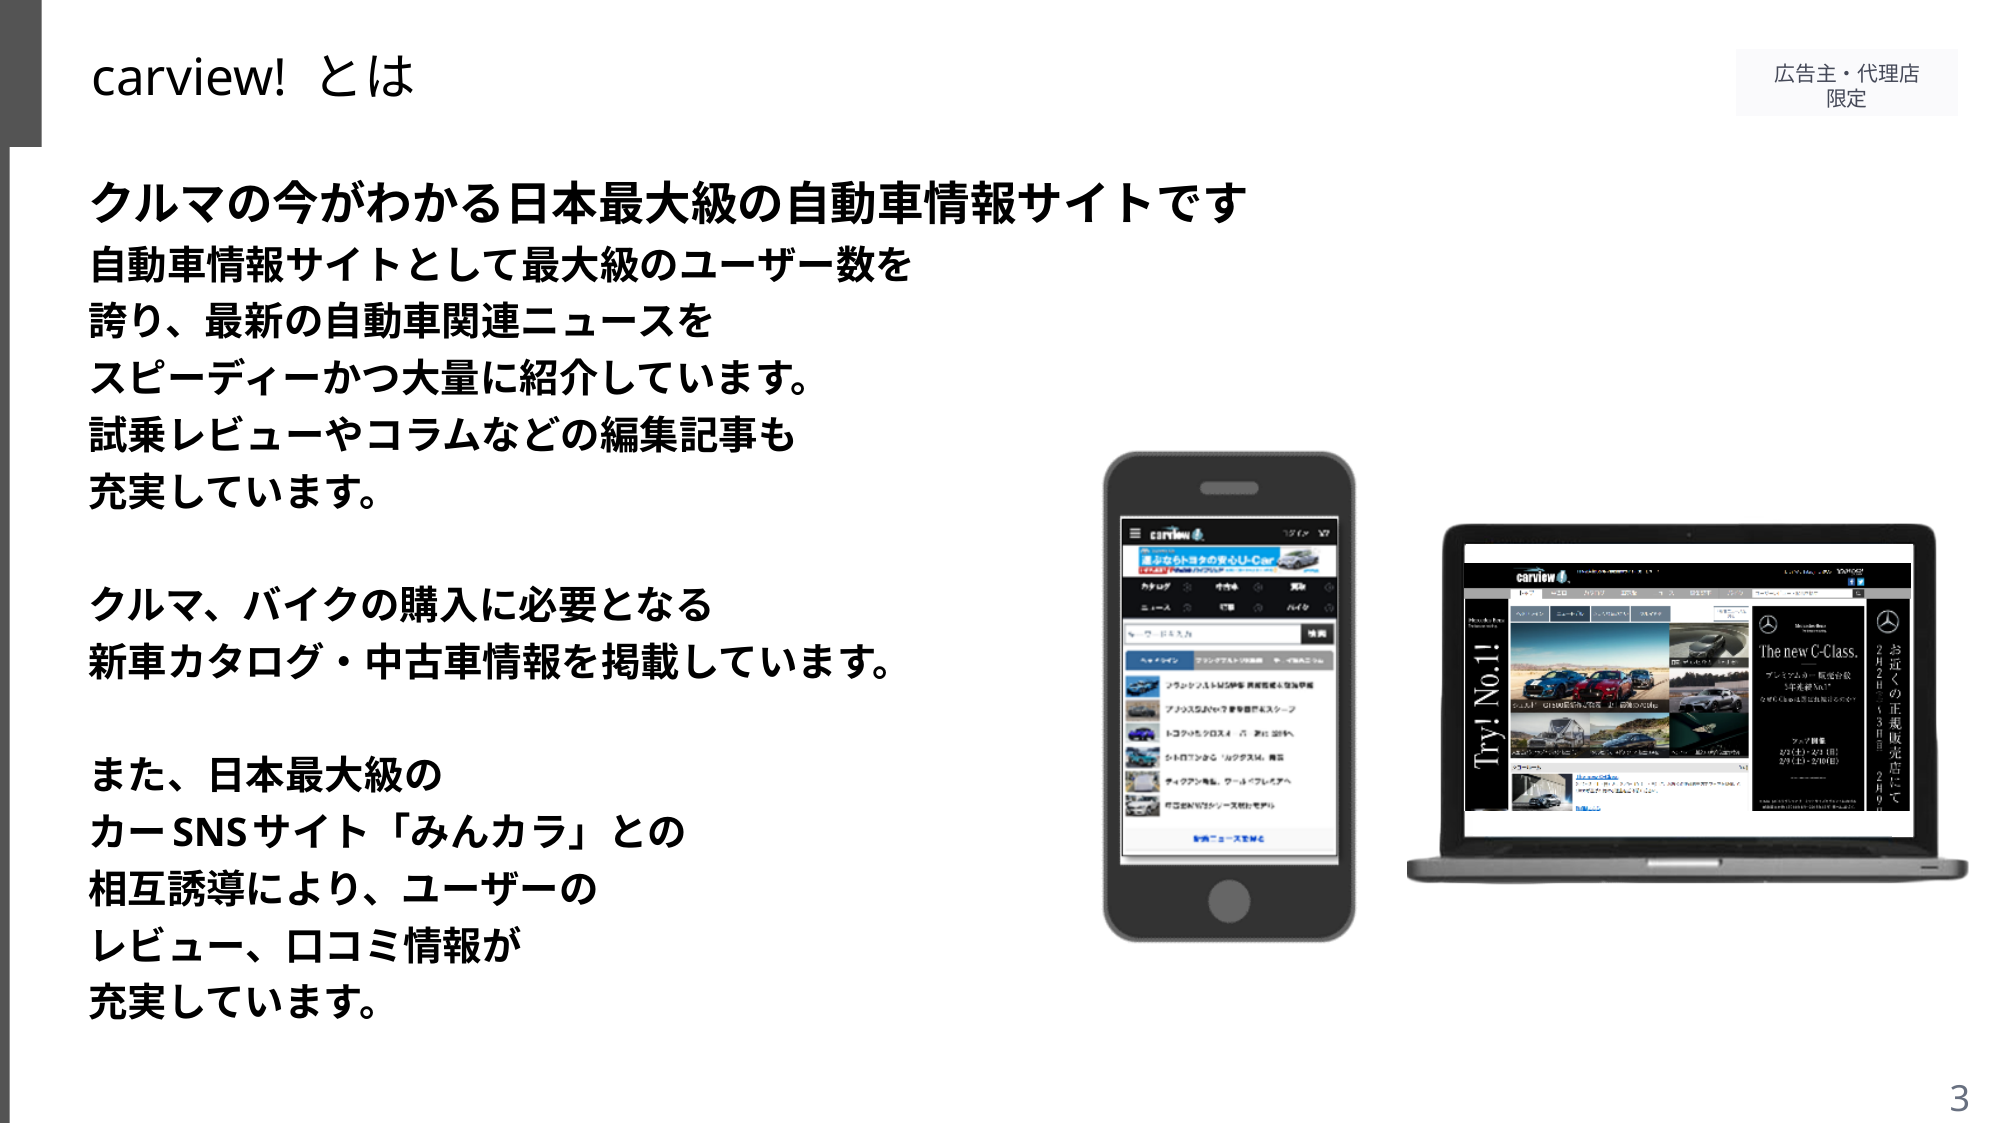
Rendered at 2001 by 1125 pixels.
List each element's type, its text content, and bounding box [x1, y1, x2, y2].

title carview! とは [76, 30, 1691, 118]
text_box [1406, 515, 1974, 887]
text_box クルマの今がわかる日本最大級の自動車情報サイトです 自動車情報サイトとして最大級のユーザー数を 誇り、最新の自動車関連ニュースを スピーディーかつ大量に紹介しています。 試乗レビューやコラムなどの編集記事も 充実しています。 クルマ、バイクの購入に必要となる 新車カタログ・中古車情報を掲載しています。 また、日本最大級の カーSNSサイト「みんカラ」との 相互誘導により、ユーザーの レビュー、口コミ情報が 充実しています。 [69, 154, 1515, 1043]
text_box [1095, 443, 1365, 951]
